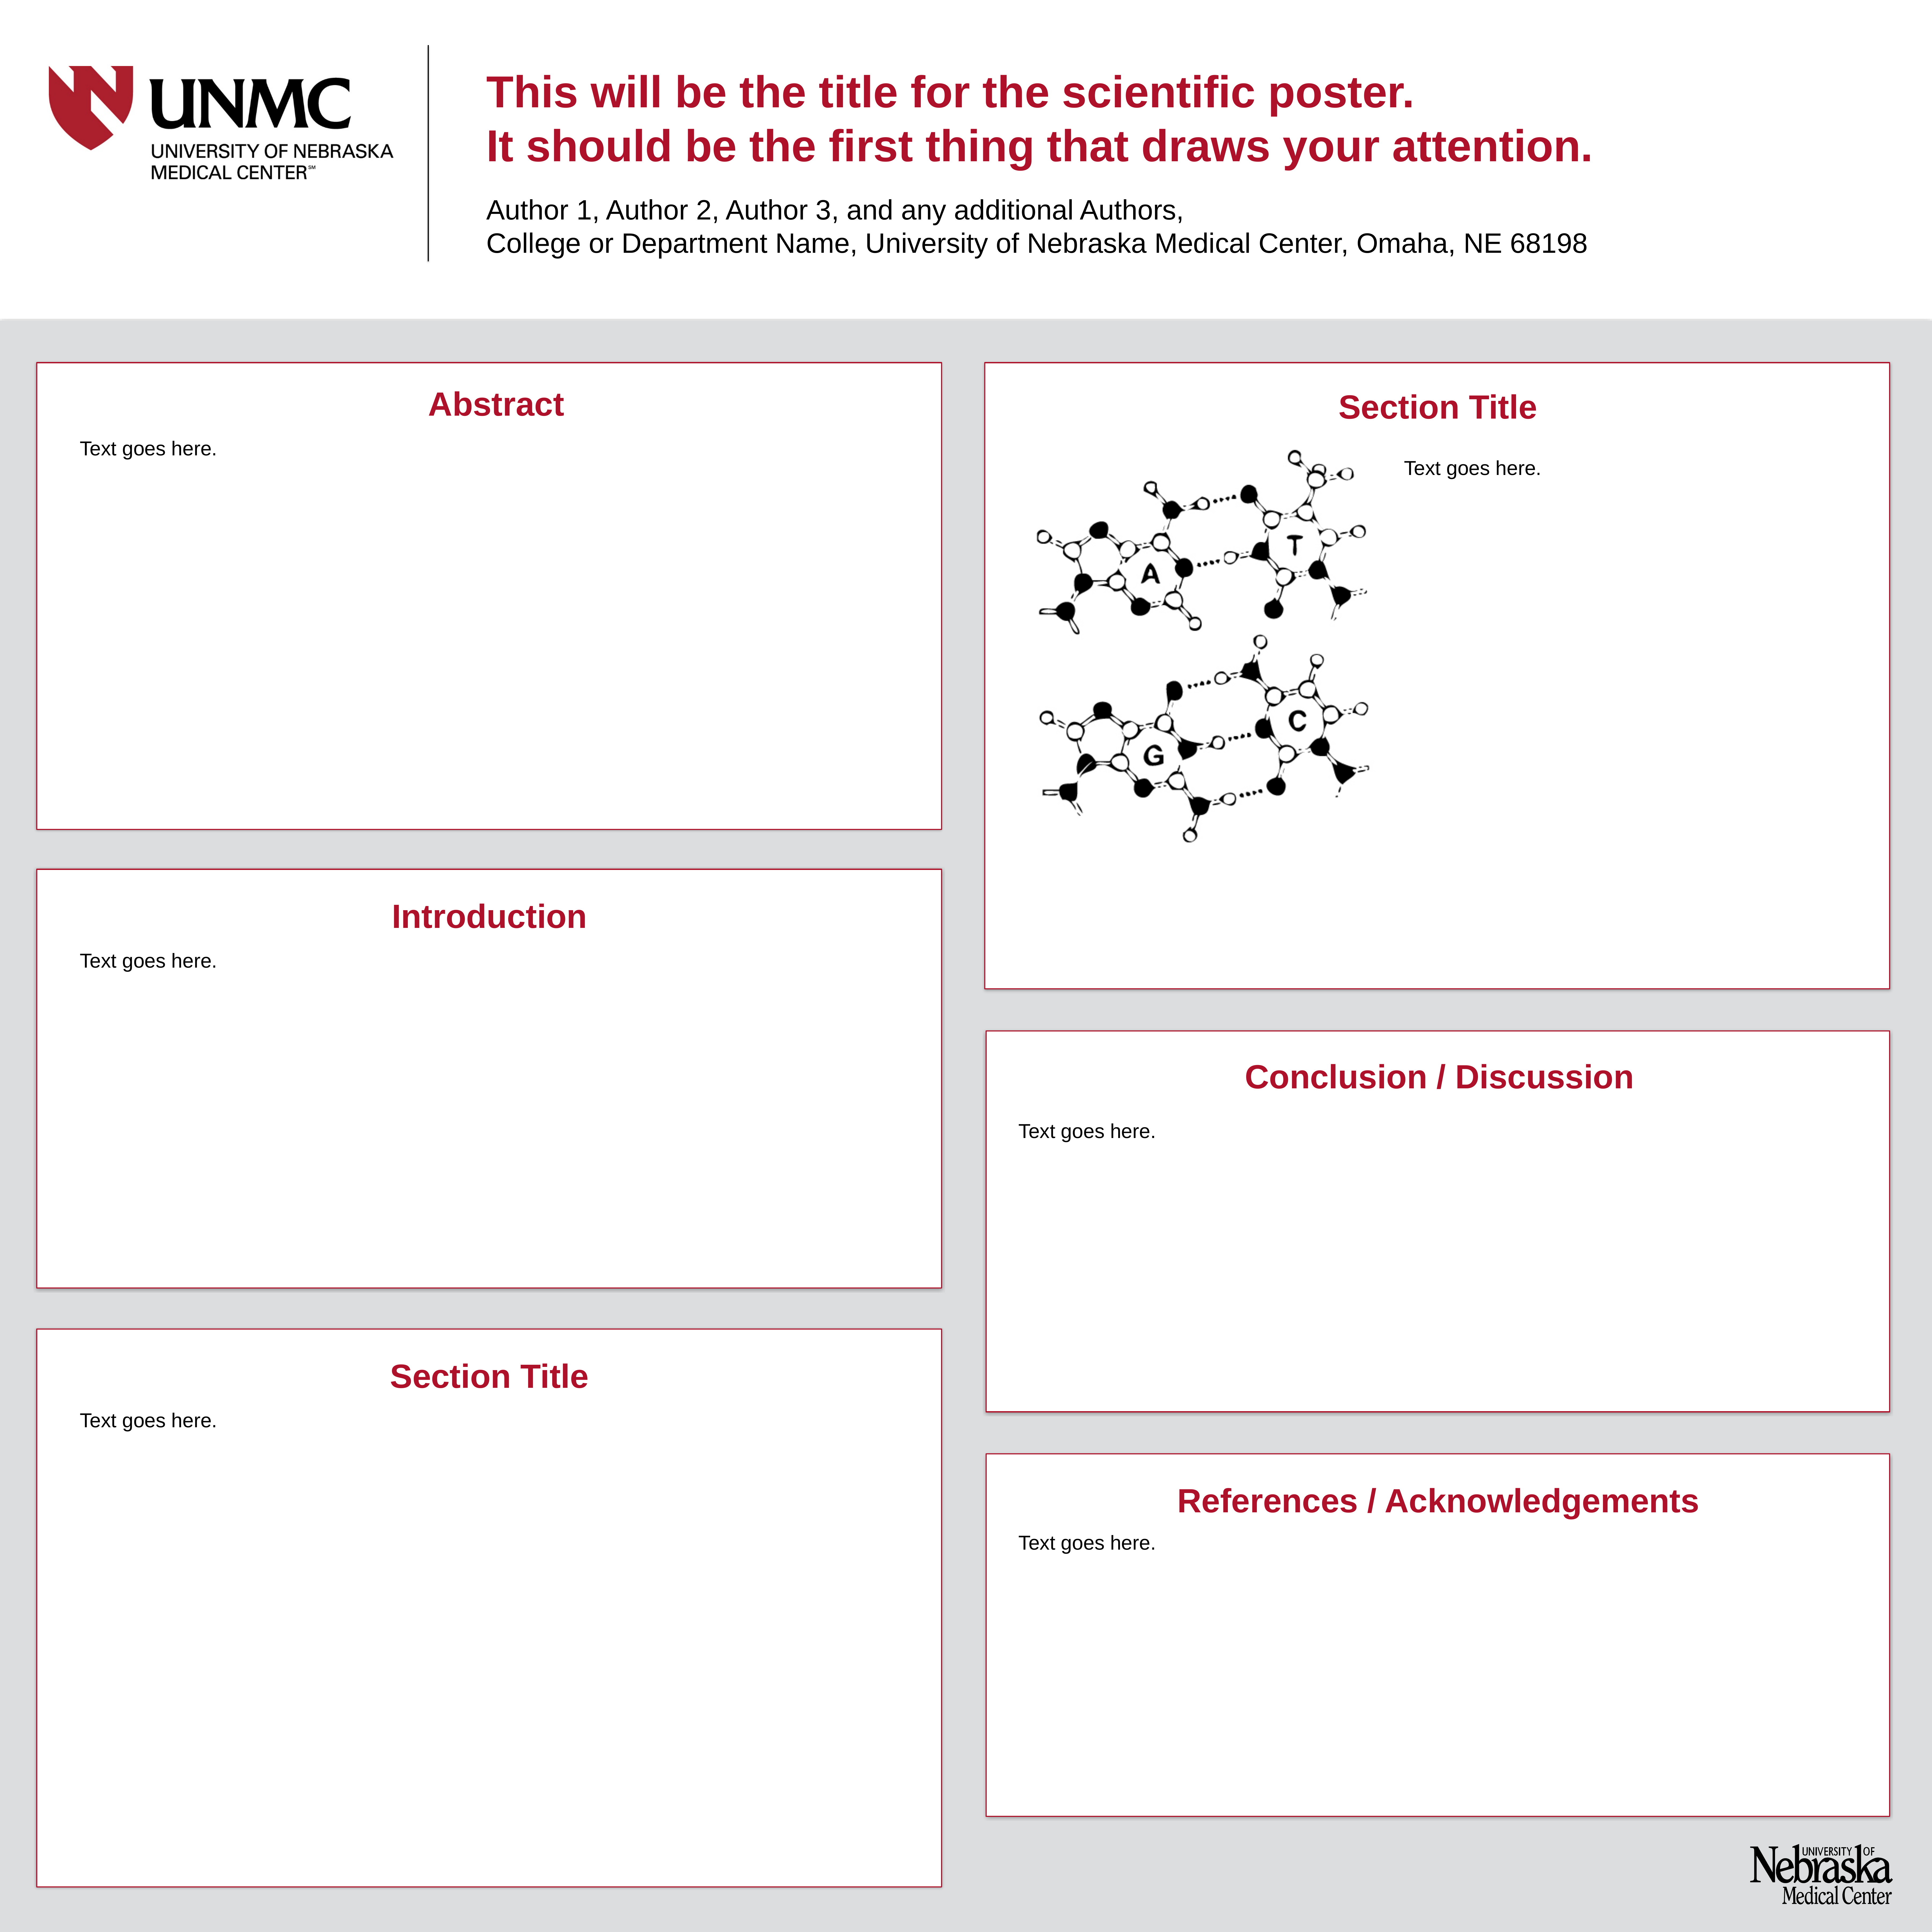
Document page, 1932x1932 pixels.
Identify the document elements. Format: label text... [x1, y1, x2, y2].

picture [1030, 441, 1380, 859]
text_box Author 1, Author 2, Author 3, and any additional Authors, College or Department Name, University of Nebraska Medical Center, Omaha, NE 68198 [482, 189, 1871, 261]
text_box Introduction [76, 892, 903, 937]
text_box Abstract [82, 380, 910, 425]
text_box [0, 320, 1932, 1932]
text_box [986, 1031, 1890, 1412]
text_box [36, 869, 942, 1288]
text_box Section Title [1011, 383, 1865, 427]
picture [1750, 1844, 1893, 1905]
text_box Conclusion / Discussion [1014, 1053, 1865, 1097]
text_box Text goes here. [1400, 453, 1852, 481]
text_box [36, 363, 942, 829]
text_box Text goes here. [76, 433, 903, 462]
text_box Text goes here. [76, 945, 903, 974]
text_box Text goes here. [76, 1405, 903, 1433]
title This will be the title for the scientific poster. It should be the first thing that draws your attention. [482, 38, 1861, 189]
text_box References / Acknowledgements [1012, 1477, 1865, 1521]
text_box Text goes here. [1014, 1116, 1852, 1166]
text_box [986, 1454, 1890, 1817]
text_box Text goes here. [1014, 1527, 1852, 1556]
text_box [36, 1329, 942, 1887]
text_box Section Title [76, 1352, 903, 1397]
picture [49, 66, 393, 179]
text_box [985, 363, 1890, 989]
